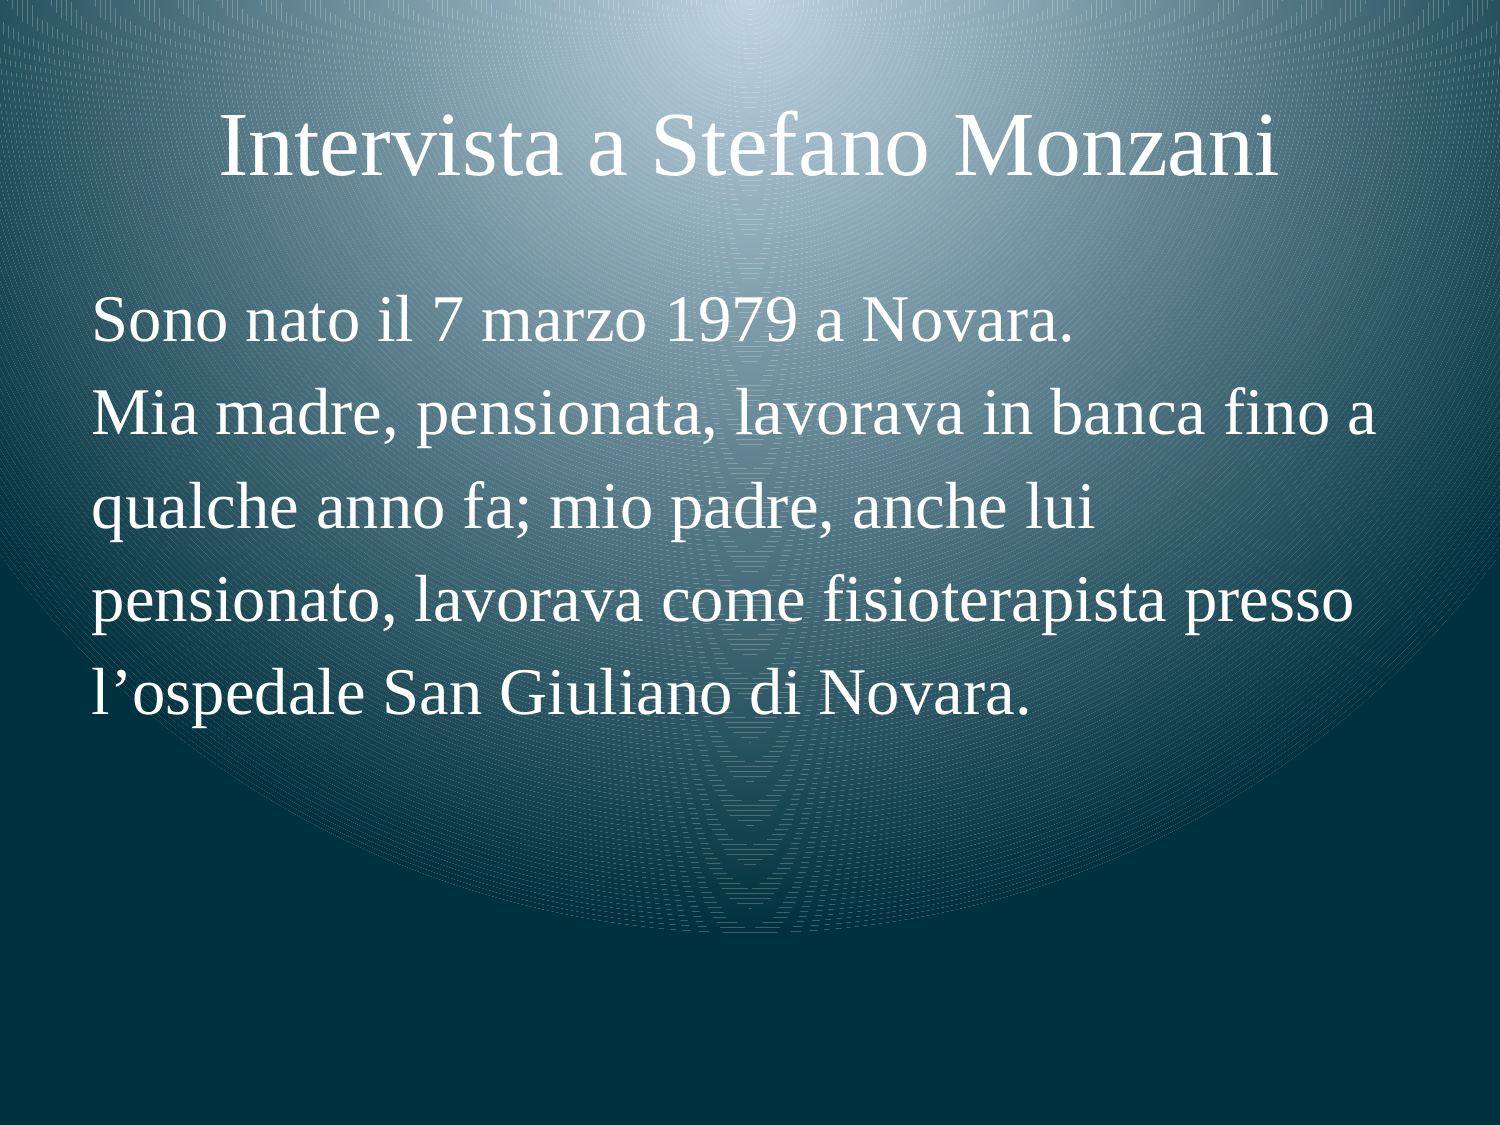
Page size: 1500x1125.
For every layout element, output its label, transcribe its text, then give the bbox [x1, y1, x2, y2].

title Intervista a Stefano Monzani [75, 45, 1425, 233]
list Sono nato il 7 marzo 1979 a Novara. Mia madre, pensionata, lavorava in banca fino a qualche anno fa; mio padre, anche lui pensionato, lavorava come fisioterapista presso l’ospedale San Giuliano di Novara. [76, 267, 1427, 1010]
